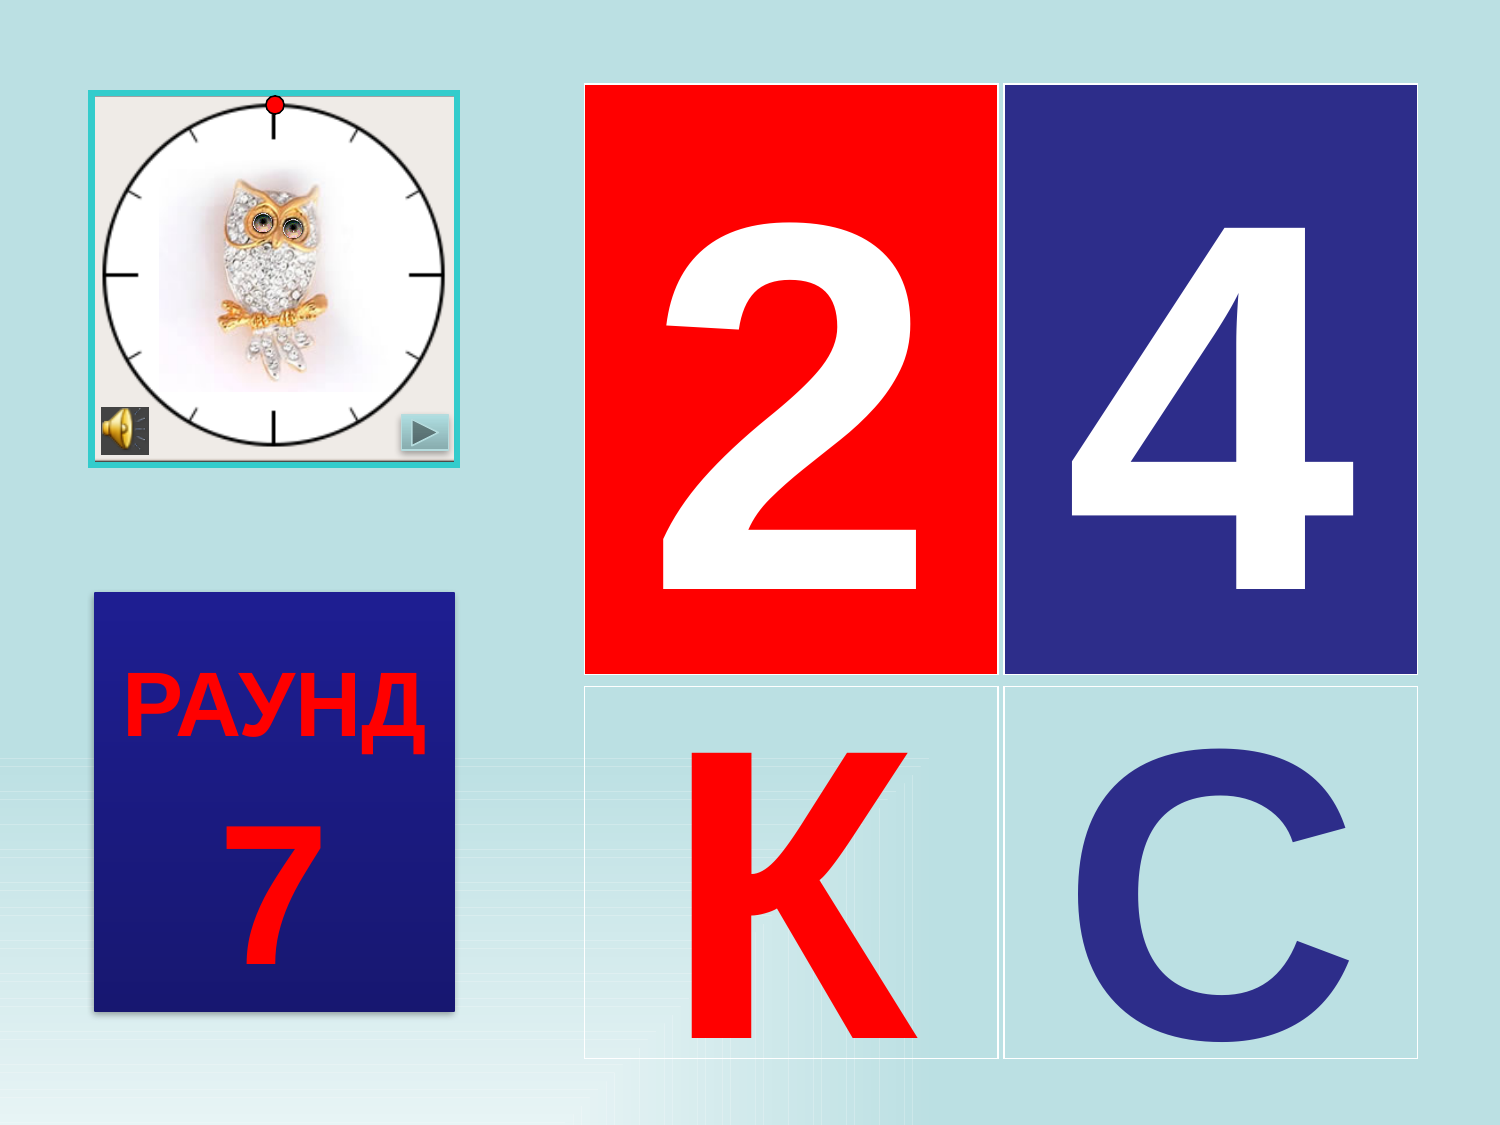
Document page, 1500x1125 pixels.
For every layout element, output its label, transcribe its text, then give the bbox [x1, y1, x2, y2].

text_box 4 [1004, 84, 1418, 675]
text_box РАУНД 7 [94, 592, 455, 1012]
picture [95, 96, 454, 462]
text_box 2 [584, 84, 999, 675]
text_box К [584, 686, 998, 1059]
text_box С [1004, 686, 1418, 1059]
